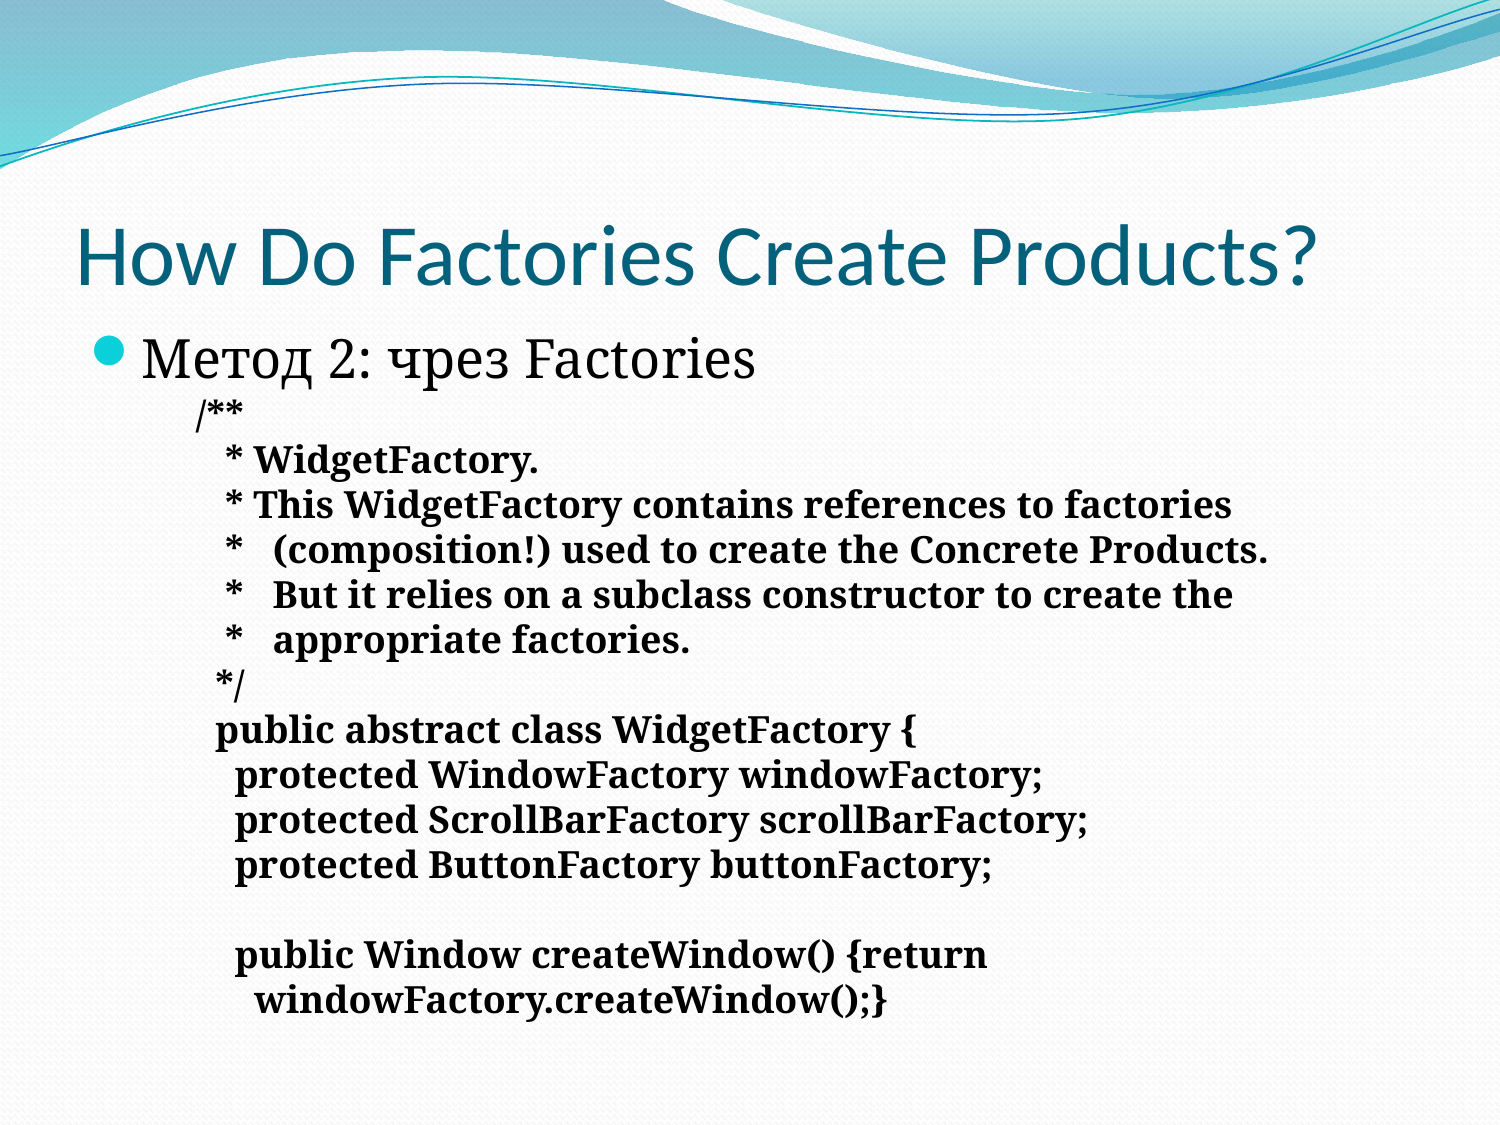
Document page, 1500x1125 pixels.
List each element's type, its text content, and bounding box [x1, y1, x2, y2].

list Метод 2: чрез Factories [75, 317, 1425, 1038]
text_box /** * WidgetFactory. * This WidgetFactory contains references to factories * (composition!) used to create the Concrete Products. * But it relies on a subclass constructor to create the * appropriate factories. */ public abstract class WidgetFactory { protected WindowFactory windowFactory; protected ScrollBarFactory scrollBarFactory; protected ButtonFactory buttonFactory; public Window createWindow() {return windowFactory.createWindow();} [171, 383, 1412, 1029]
title How Do Factories Create Products? [75, 115, 1425, 303]
